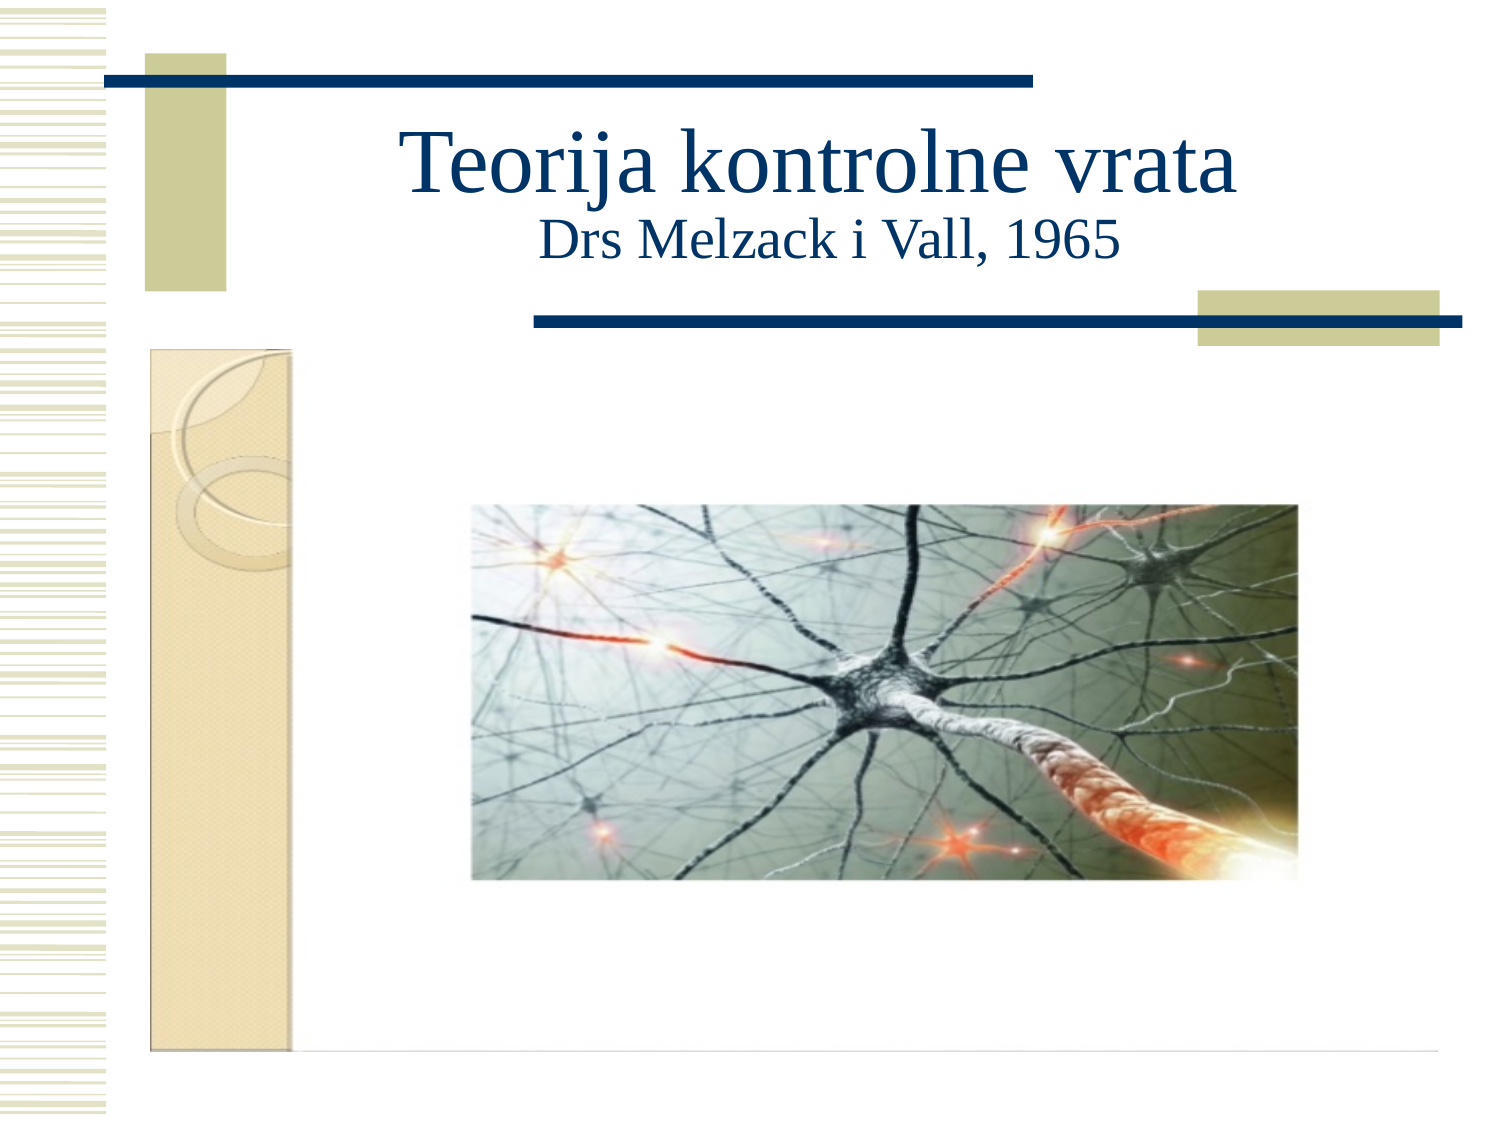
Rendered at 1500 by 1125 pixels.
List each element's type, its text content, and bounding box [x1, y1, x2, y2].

title Teorija kontrolne vrata Drs Melzack i Vall, 1965 [224, 99, 1436, 288]
picture [149, 349, 1438, 1052]
